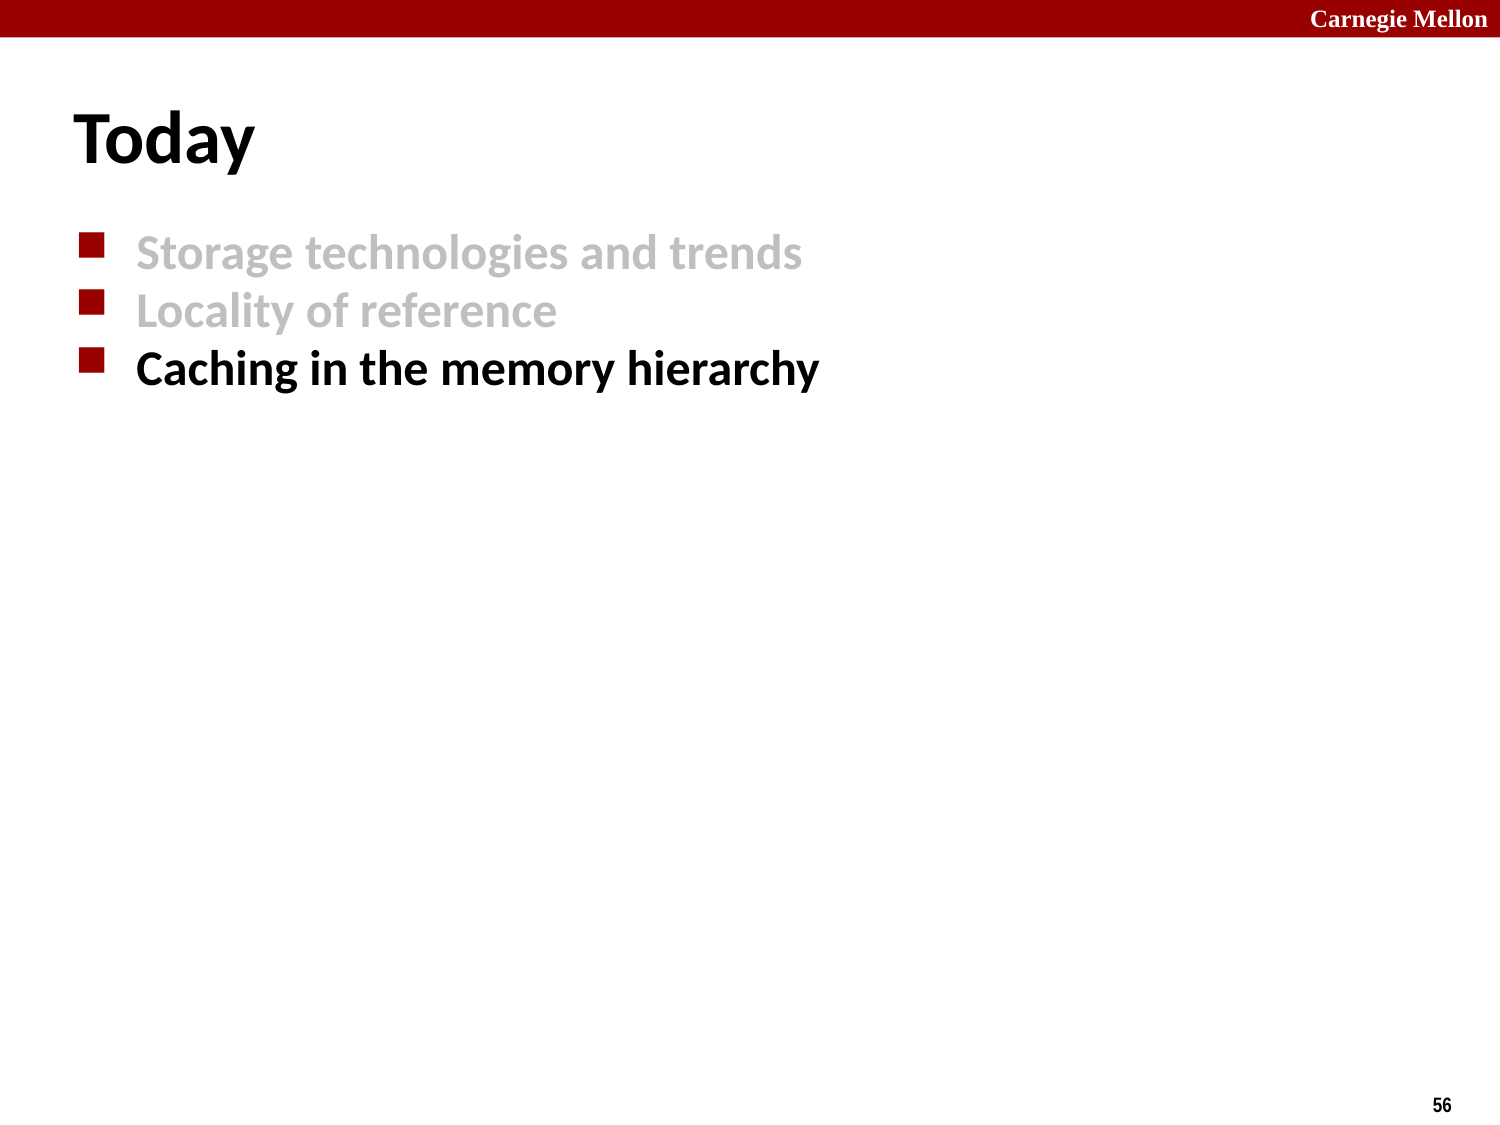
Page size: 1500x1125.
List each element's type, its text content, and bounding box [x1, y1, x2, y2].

list Storage technologies and trends Locality of reference Caching in the memory hierarchy [64, 223, 1361, 1040]
title Today [58, 71, 1305, 197]
